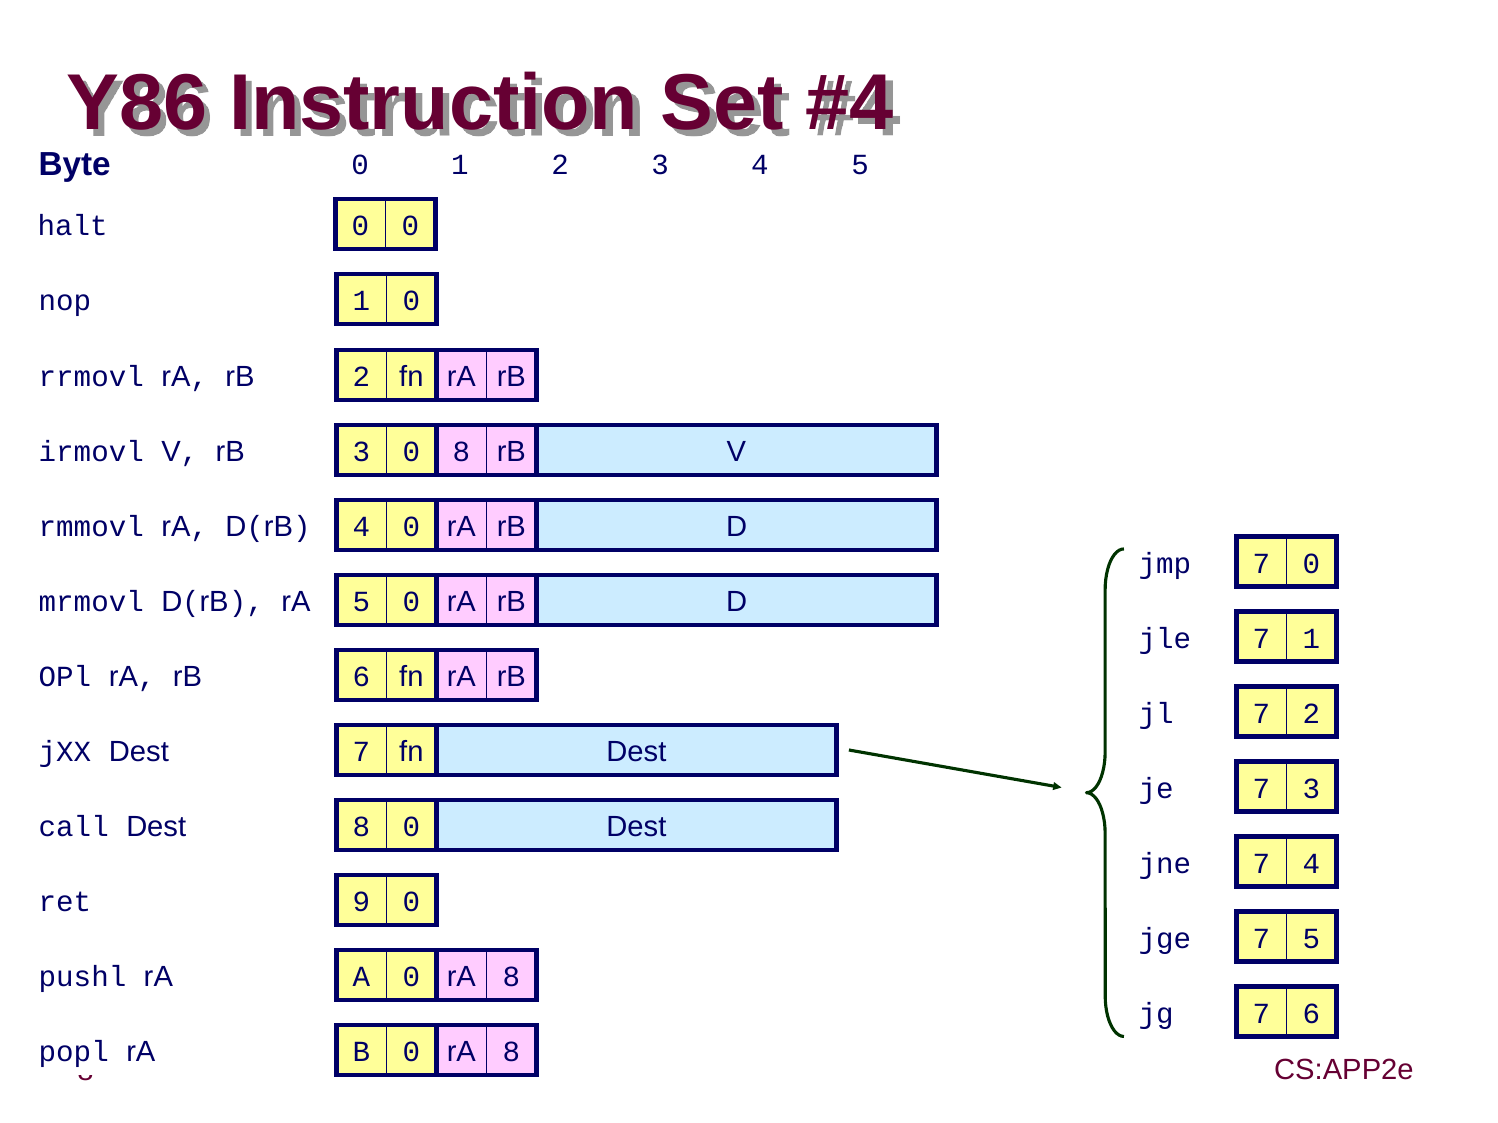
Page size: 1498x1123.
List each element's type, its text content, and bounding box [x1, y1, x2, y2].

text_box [23, 1024, 537, 1076]
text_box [22, 198, 436, 250]
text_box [23, 349, 537, 401]
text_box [23, 724, 837, 776]
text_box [1086, 536, 1437, 1037]
text_box [848, 749, 1062, 791]
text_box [23, 137, 937, 188]
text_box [23, 874, 437, 926]
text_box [23, 574, 937, 626]
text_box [23, 273, 437, 325]
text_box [23, 649, 537, 701]
title Y86 Instruction Set #4 [66, 40, 1495, 169]
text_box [23, 424, 937, 476]
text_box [23, 949, 537, 1001]
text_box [23, 799, 837, 851]
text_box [23, 499, 937, 551]
